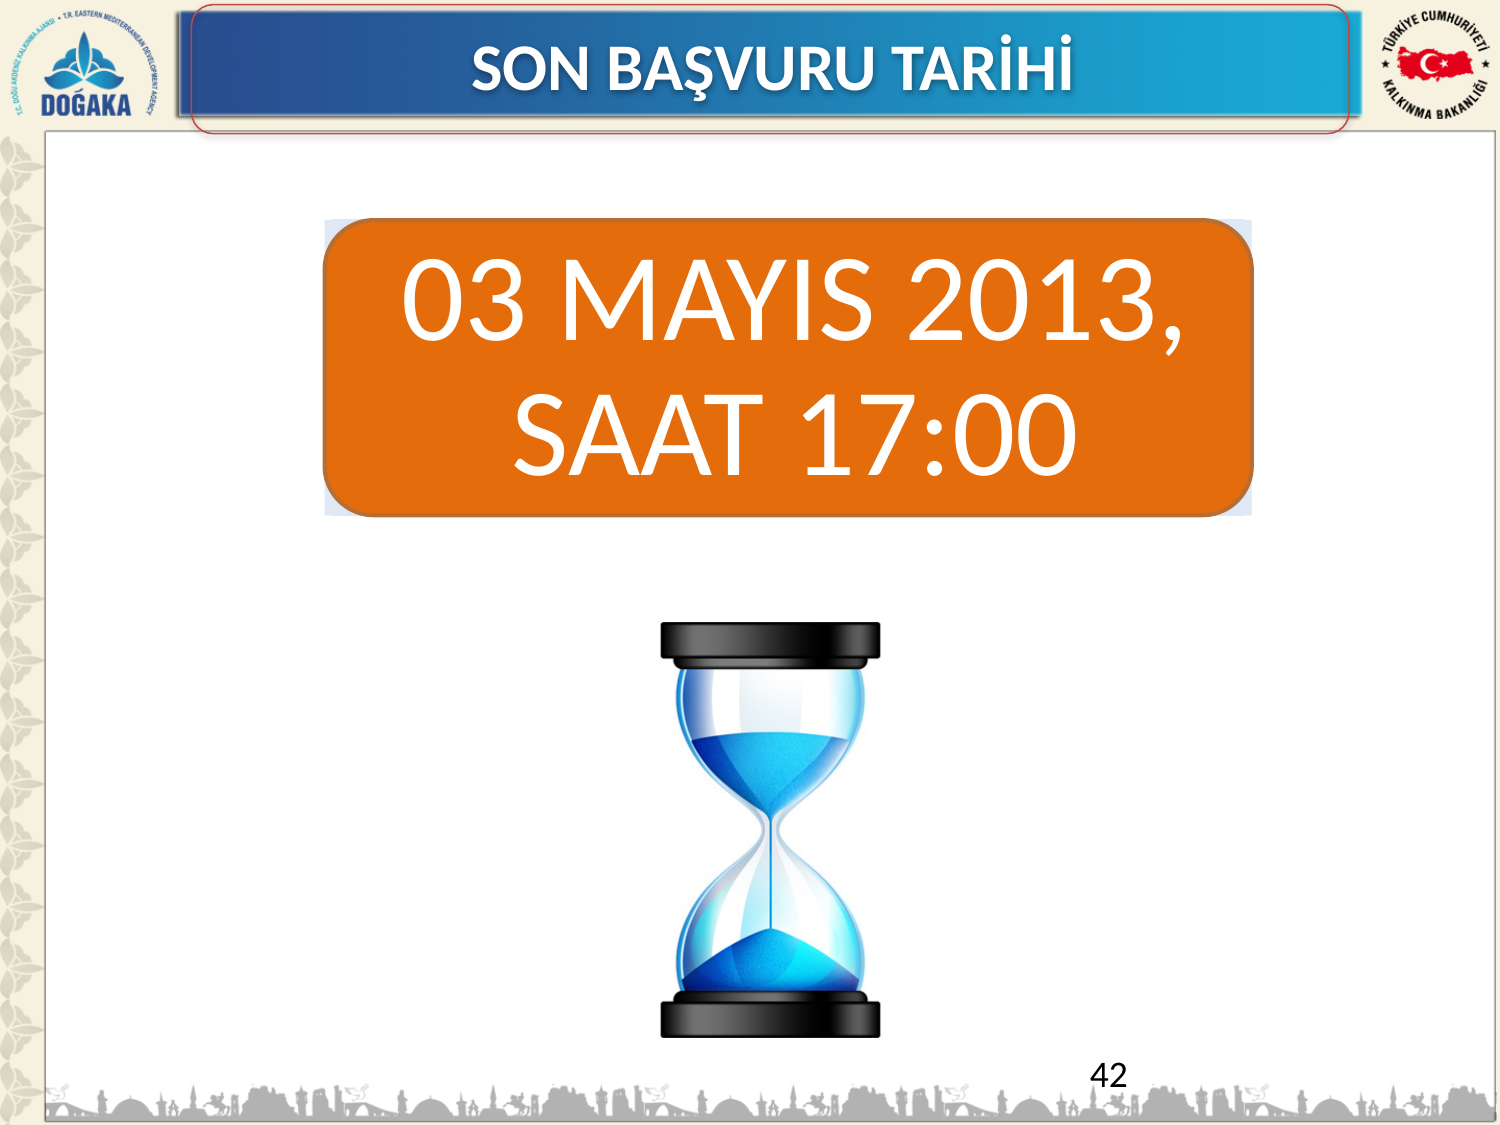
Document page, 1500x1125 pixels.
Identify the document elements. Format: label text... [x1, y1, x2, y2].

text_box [324, 219, 1252, 516]
picture [0, 0, 1500, 1125]
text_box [191, 3, 1350, 134]
slide_number 42 [1074, 1042, 1425, 1103]
